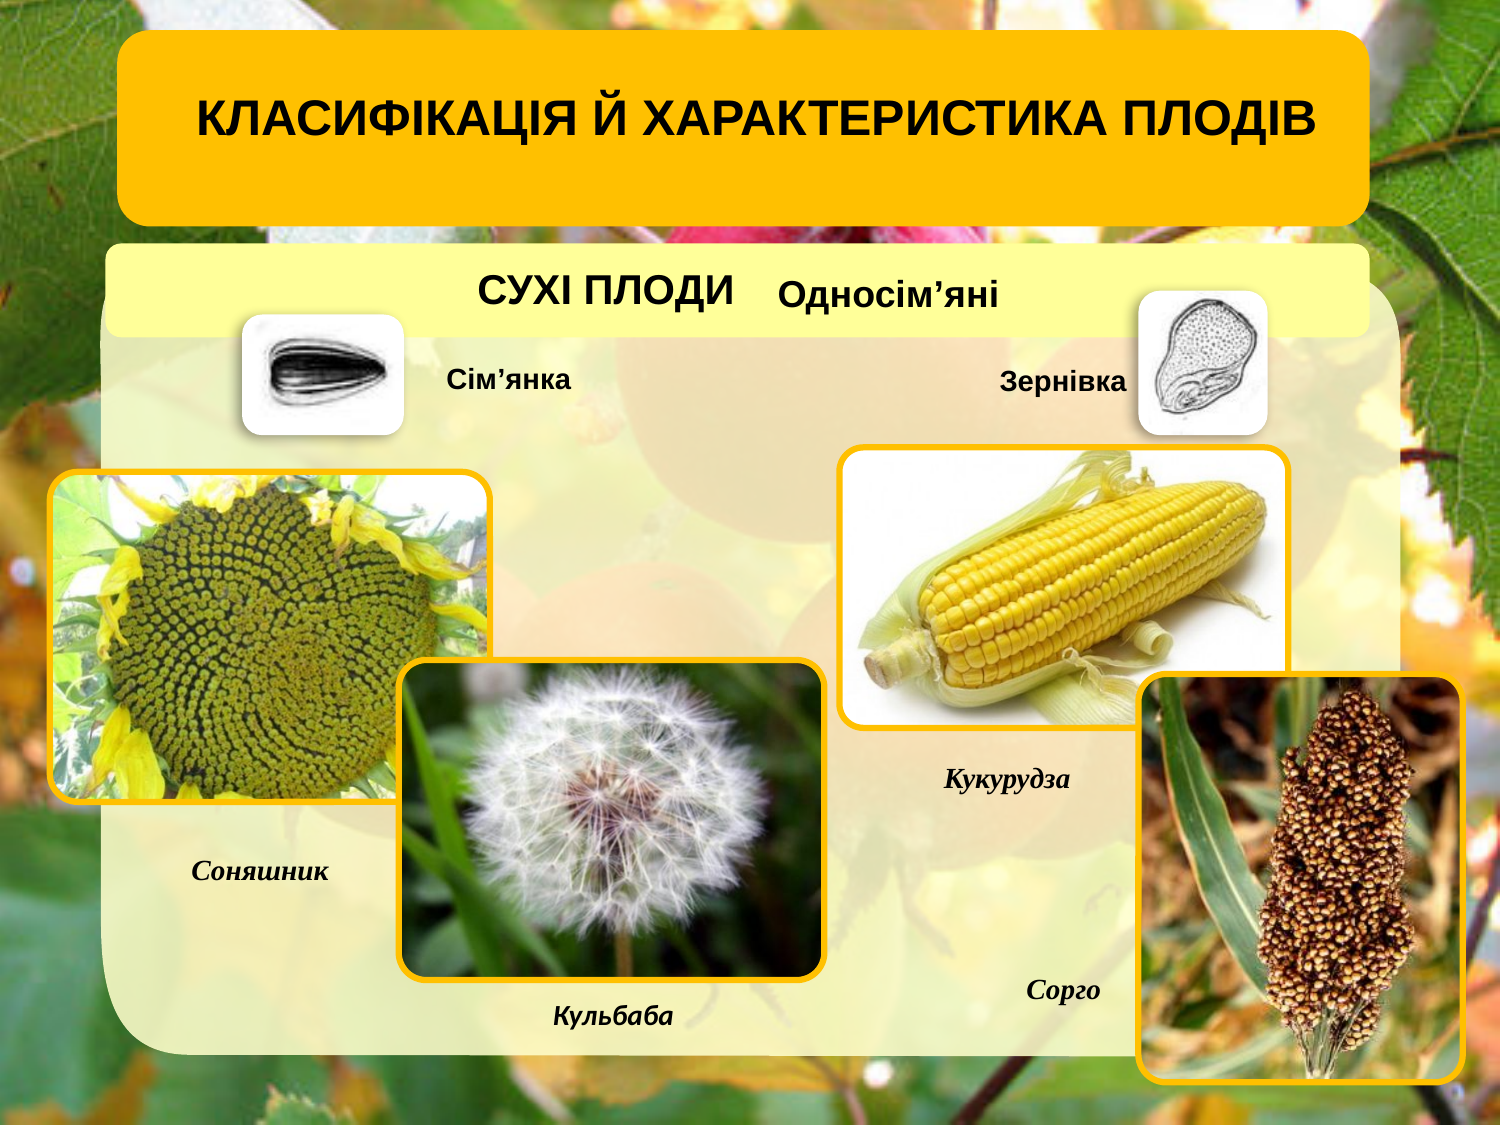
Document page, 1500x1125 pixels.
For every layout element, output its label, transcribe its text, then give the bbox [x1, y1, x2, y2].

text_box [103, 241, 1372, 340]
text_box Сорго [1011, 962, 1117, 1013]
text_box Кукурудза [928, 751, 1086, 802]
text_box [1266, 281, 1403, 670]
text_box КЛАСИФІКАЦІЯ Й ХАРАКТЕРИСТИКА ПЛОДІВ [181, 78, 1333, 153]
picture [0, 0, 1500, 1125]
text_box Соняшник [176, 844, 344, 894]
text_box Сім’янка [431, 353, 587, 403]
text_box [98, 297, 1137, 1059]
text_box [115, 28, 1372, 229]
text_box СУХІ ПЛОДИ [462, 255, 750, 321]
text_box Зернівка [984, 354, 1124, 405]
text_box Кульбаба [538, 989, 689, 1039]
text_box Односім’яні [762, 262, 1015, 323]
